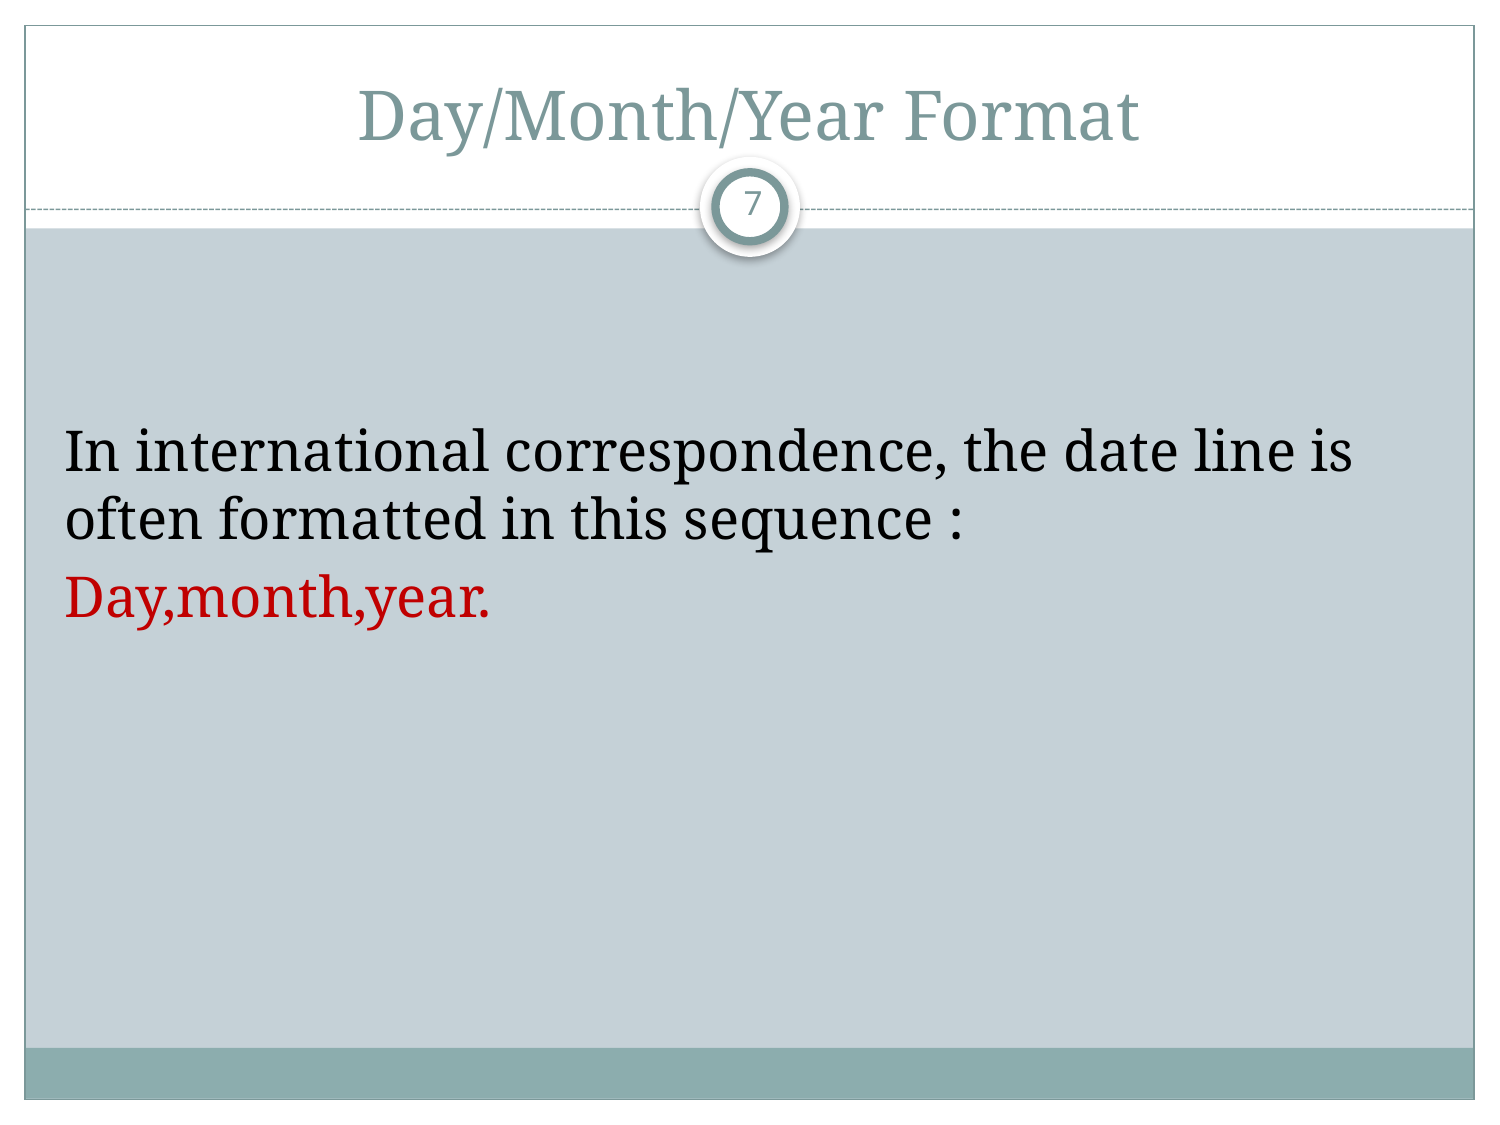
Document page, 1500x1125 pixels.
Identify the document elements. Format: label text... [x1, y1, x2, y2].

title Day/Month/Year Format [49, 37, 1450, 162]
slide_number 7 [715, 168, 791, 241]
list In international correspondence, the date line is often formatted in this sequence : Day,month,year. [49, 250, 1445, 1001]
